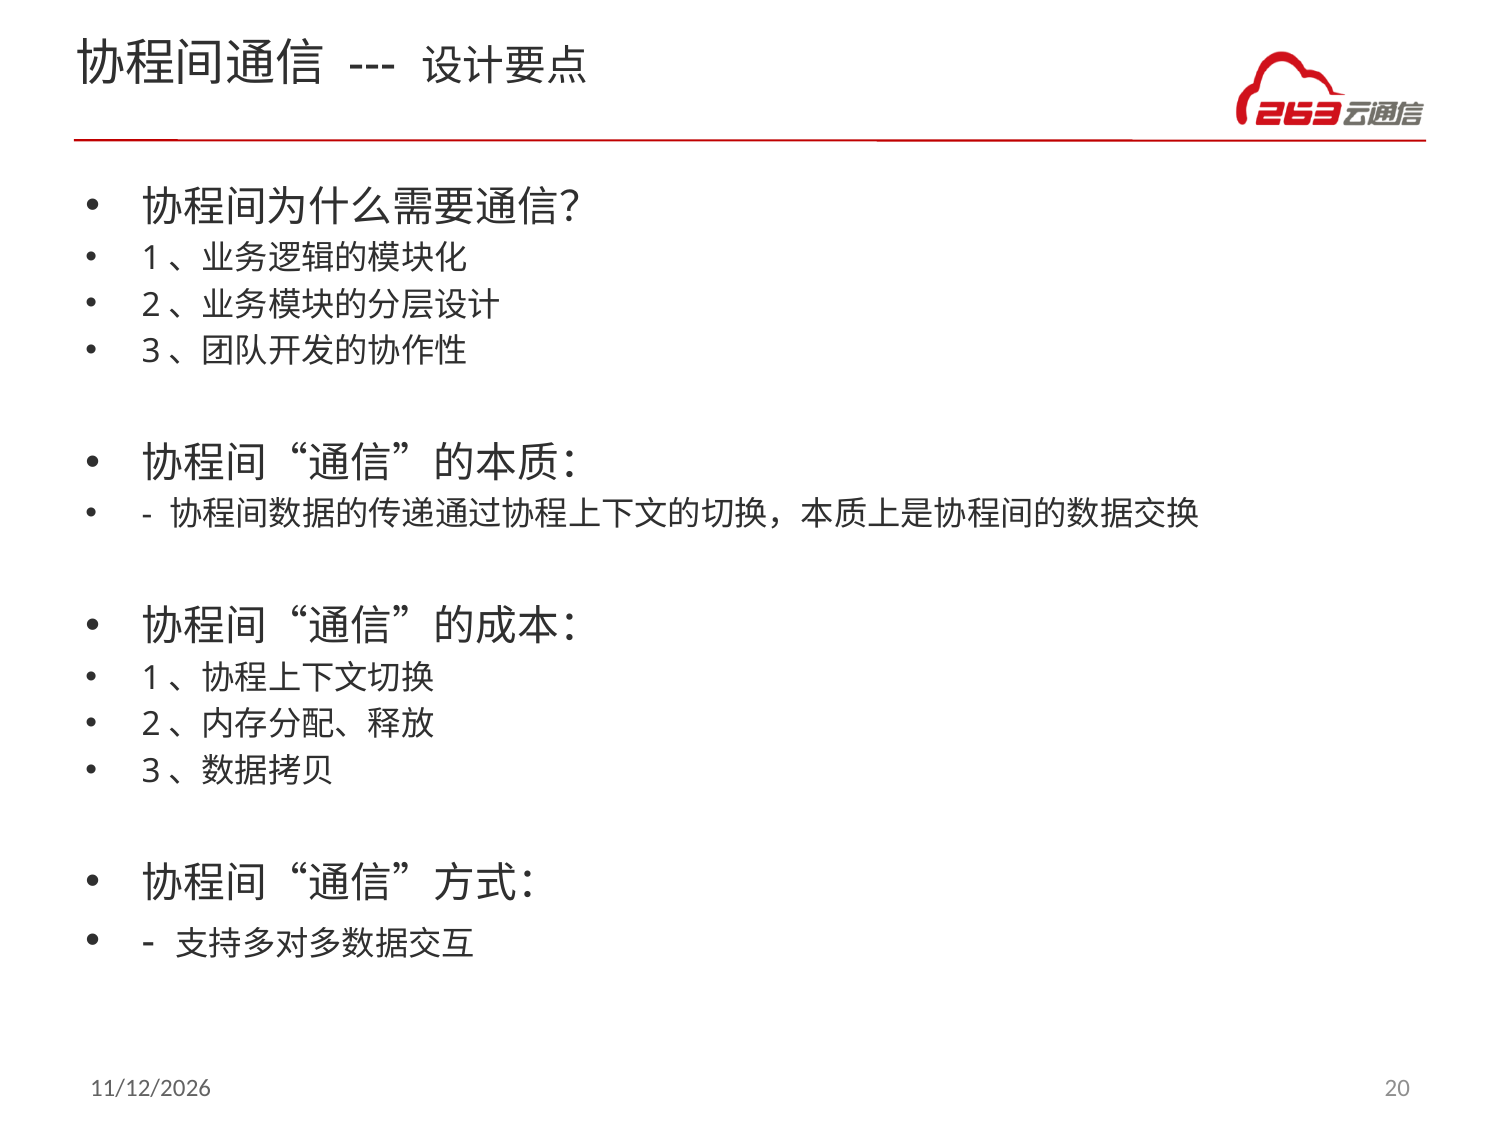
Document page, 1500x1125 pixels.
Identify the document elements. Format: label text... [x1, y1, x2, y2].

picture [1230, 37, 1430, 141]
list 协程间为什么需要通信？ 1、业务逻辑的模块化 2、业务模块的分层设计 3、团队开发的协作性 协程间“通信”的本质： - 协程间数据的传递通过协程上下文的切换，本质上是协程间的数据交换 协程间“通信”的成本： 1、协程上下文切换 2、内存分配、释放 3、数据拷贝 协程间“通信”方式： - 支持多对多数据交互 [70, 171, 1421, 1016]
title 协程间通信 --- 设计要点 [75, 30, 1235, 136]
